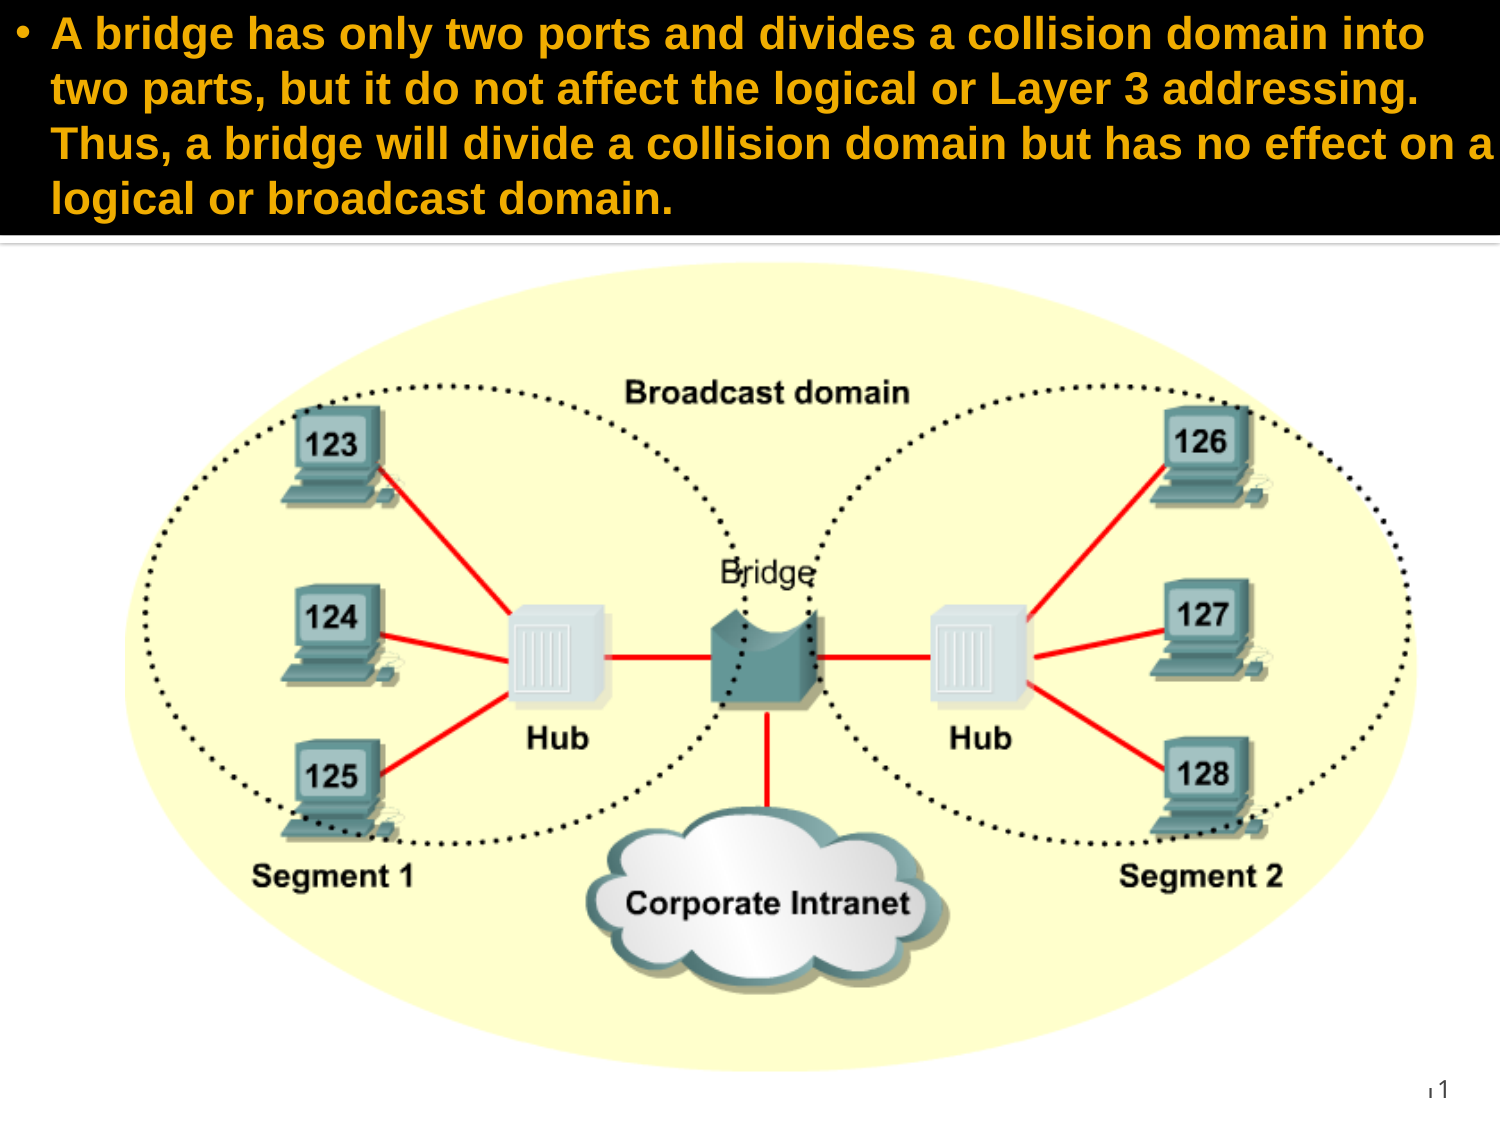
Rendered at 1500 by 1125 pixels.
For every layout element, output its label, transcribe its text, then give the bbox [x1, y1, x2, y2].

slide_number 11 [1345, 1062, 1467, 1108]
title A bridge has only two ports and divides a collision domain into two parts, but it do not affect the logical or Layer 3 addressing. Thus, a bridge will divide a collision domain but has no effect on a logical or broadcast domain. [0, 75, 1500, 263]
picture [124, 249, 1433, 1088]
